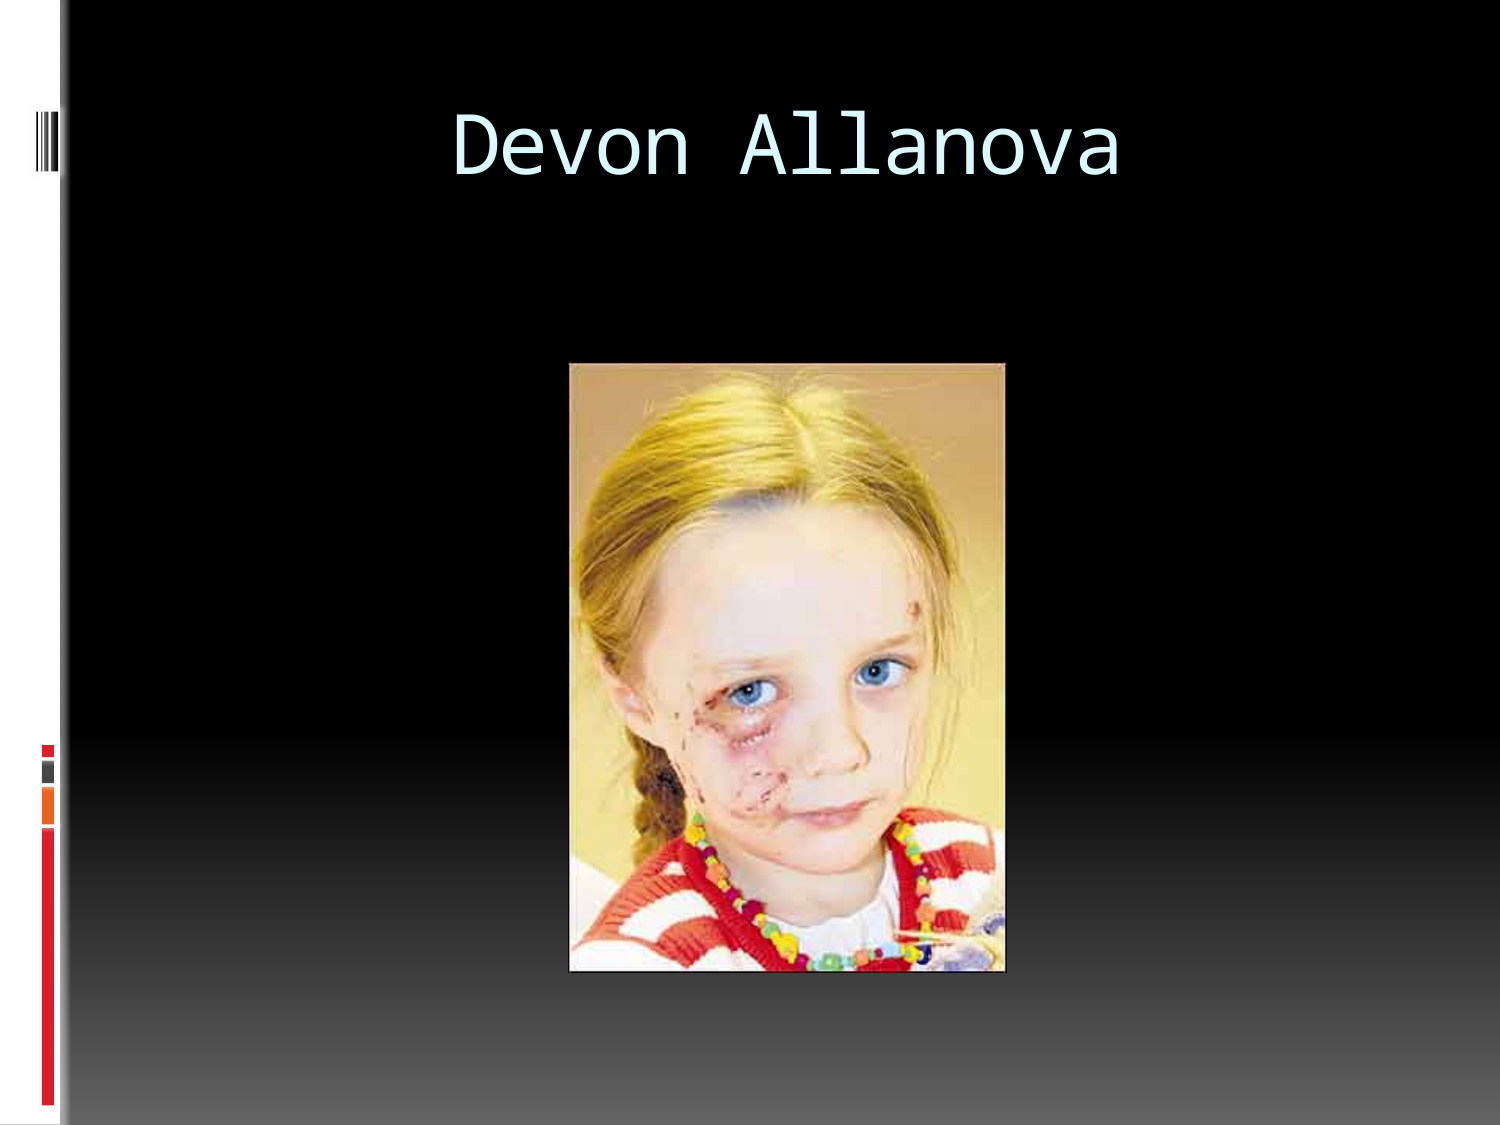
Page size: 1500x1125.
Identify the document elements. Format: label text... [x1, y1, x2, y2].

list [568, 362, 1007, 973]
title Devon Allanova [150, 83, 1425, 234]
